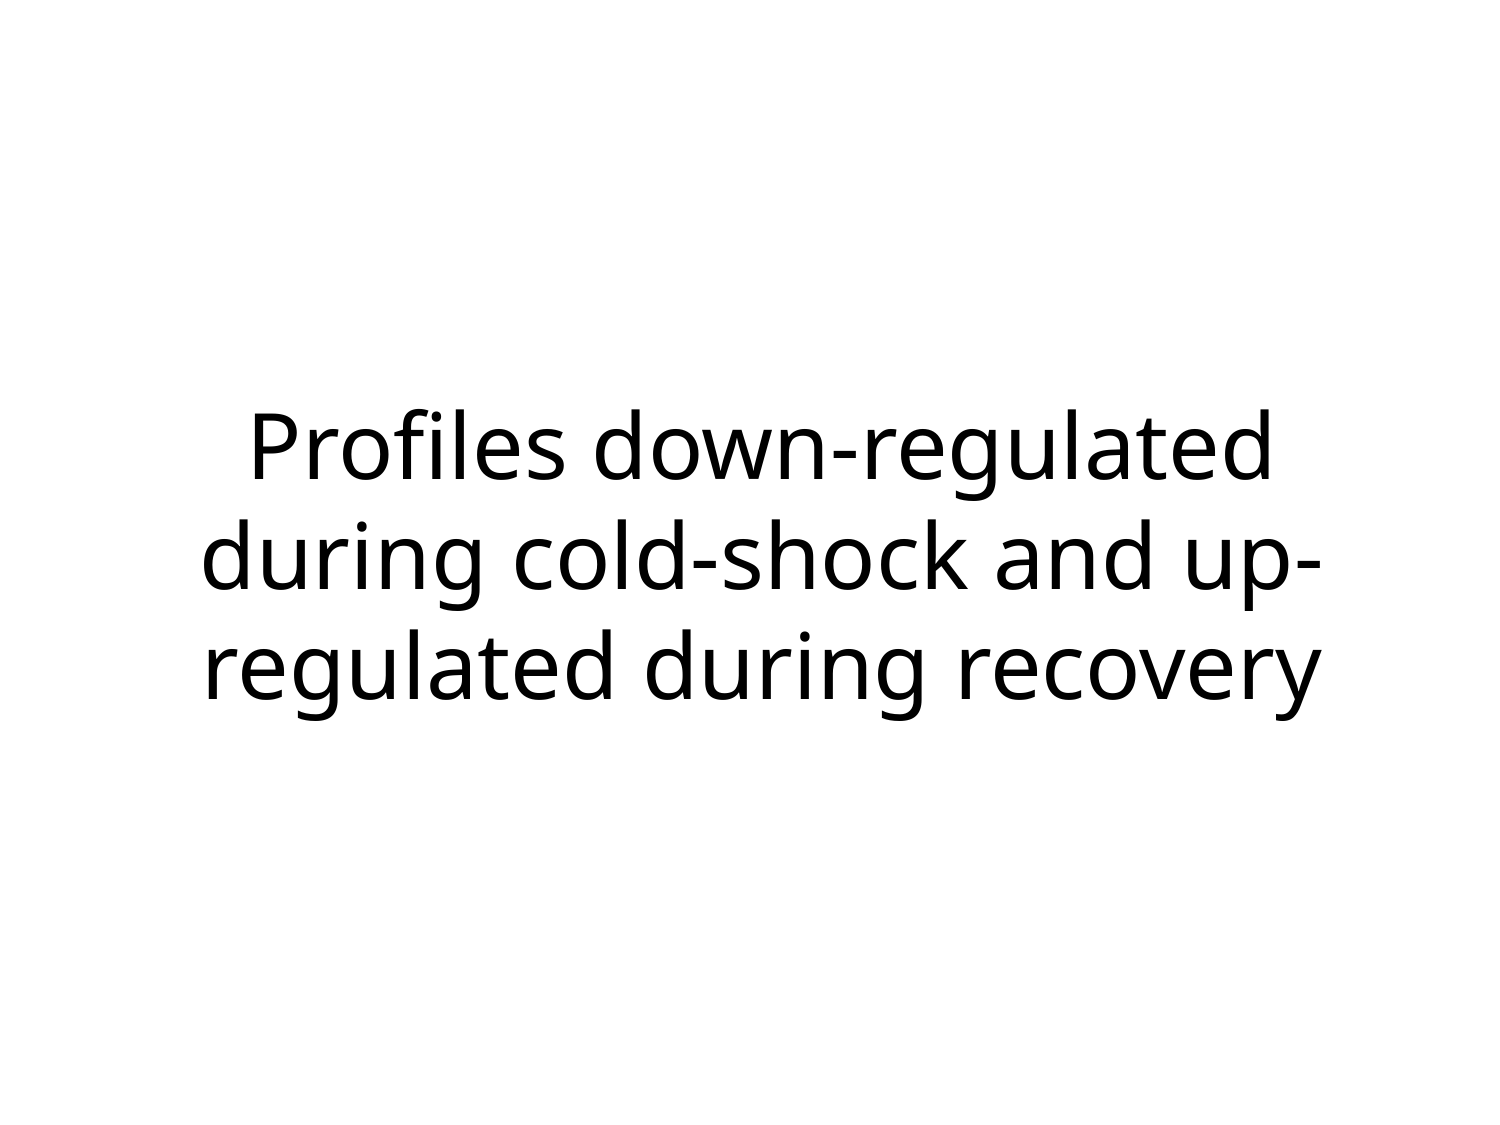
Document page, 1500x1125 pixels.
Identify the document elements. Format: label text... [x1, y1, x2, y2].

title Profiles down-regulated during cold-shock and up-regulated during recovery [87, 162, 1438, 943]
